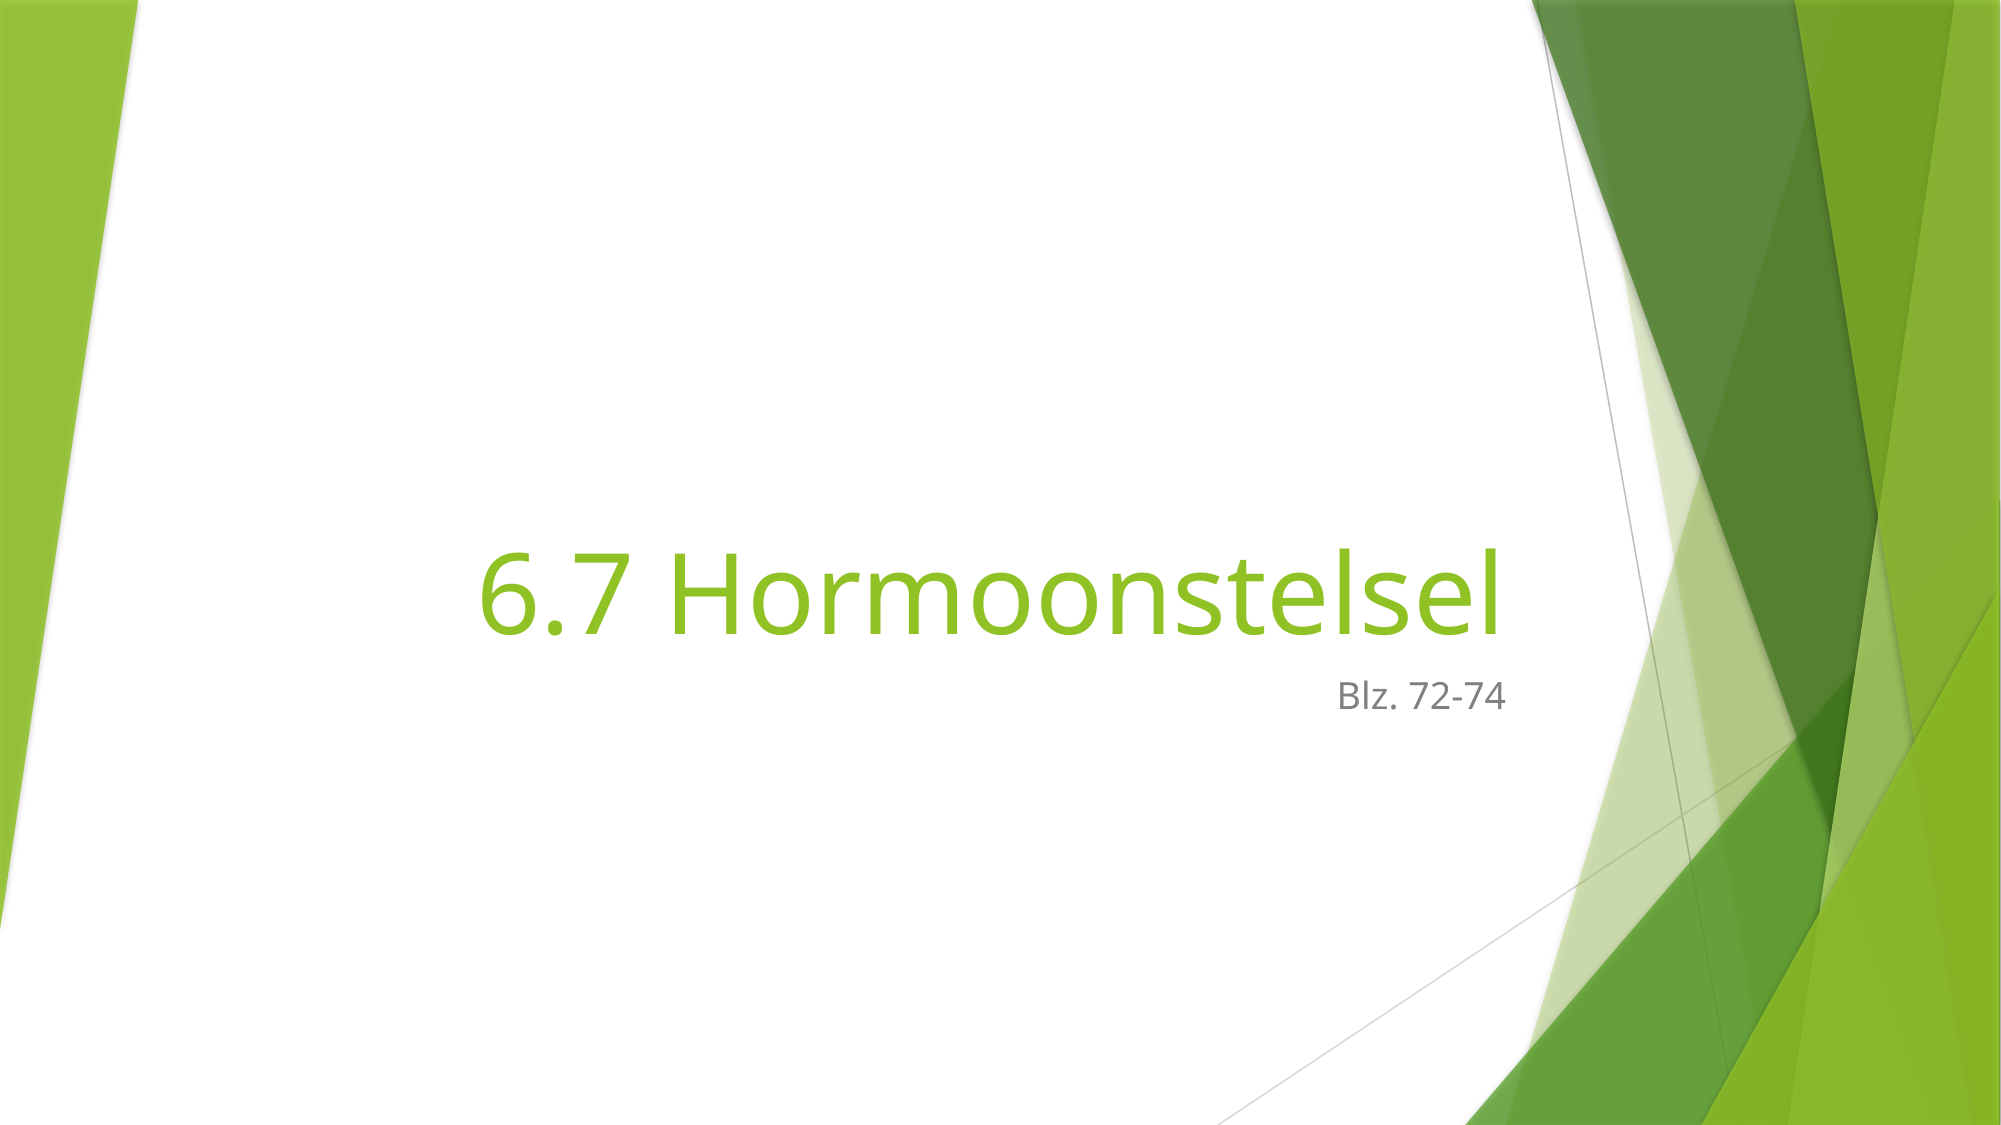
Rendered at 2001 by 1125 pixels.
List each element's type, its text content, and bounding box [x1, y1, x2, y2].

subtitle Blz. 72-74 [247, 664, 1522, 845]
title 6.7 Hormoonstelsel [247, 394, 1522, 664]
